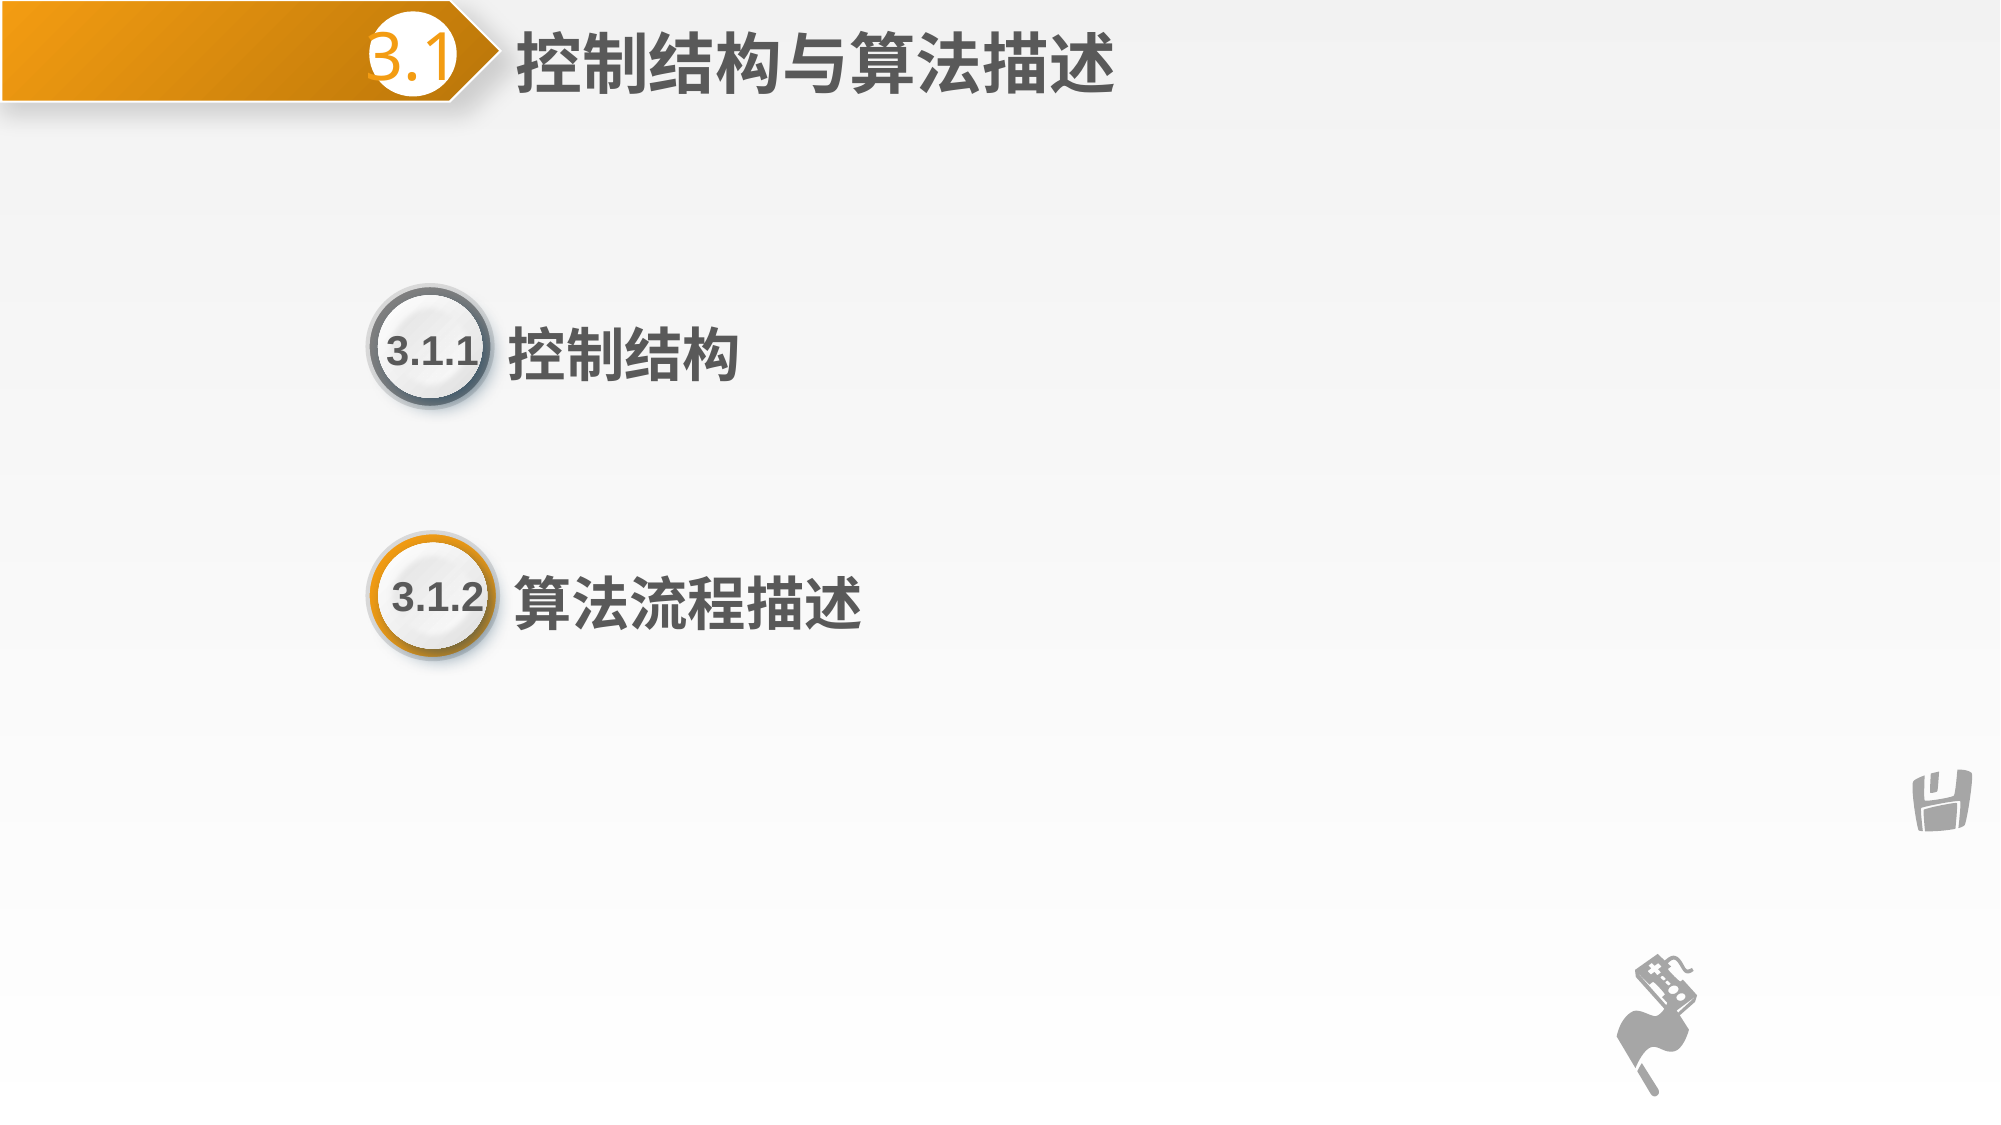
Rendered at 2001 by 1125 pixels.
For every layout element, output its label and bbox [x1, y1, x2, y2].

text_box [1912, 769, 1973, 832]
text_box [367, 532, 1326, 660]
text_box [1635, 953, 1698, 1015]
text_box [367, 285, 1161, 408]
text_box [1637, 1063, 1659, 1097]
text_box [1616, 998, 1689, 1069]
text_box [1, 0, 1390, 102]
